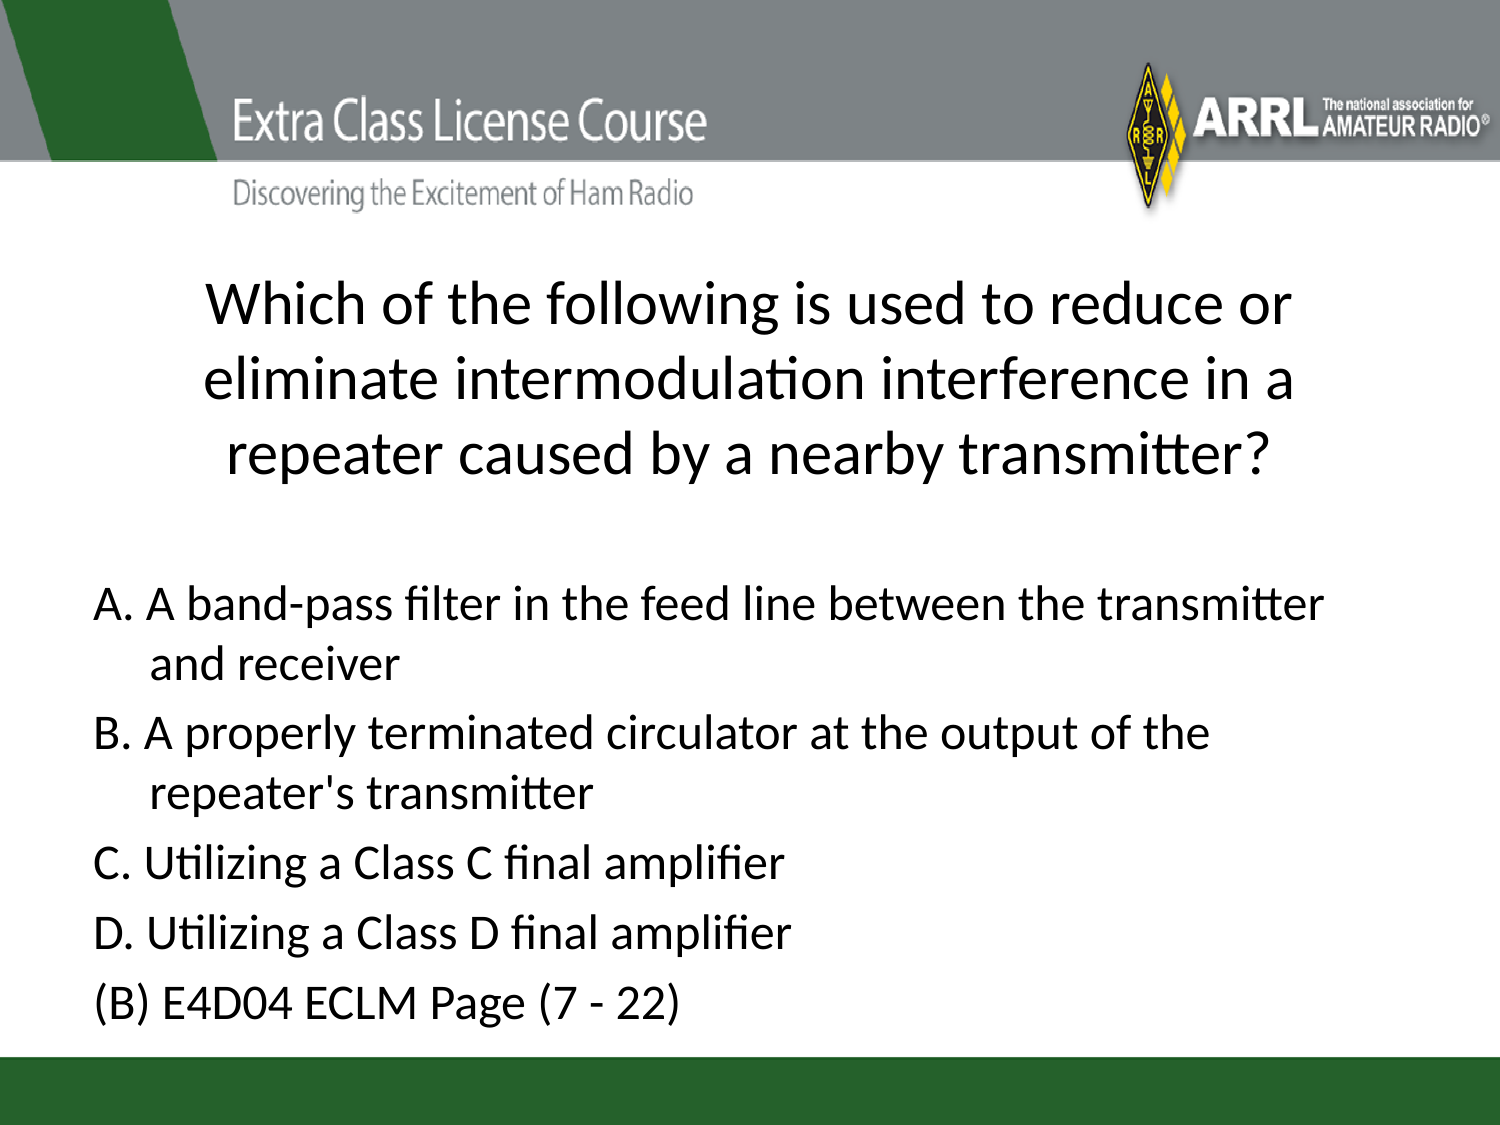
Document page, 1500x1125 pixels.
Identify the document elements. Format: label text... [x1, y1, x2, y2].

list A. A band-pass filter in the feed line between the transmitter and receiver B. A properly terminated circulator at the output of the repeater's transmitter C. Utilizing a Class C final amplifier D. Utilizing a Class D final amplifier (B) E4D04 ECLM Page (7 - 22) [78, 562, 1429, 1038]
title Which of the following is used to reduce or eliminate intermodulation interference in a repeater caused by a nearby transmitter? [75, 254, 1425, 435]
picture [0, 0, 1500, 1125]
